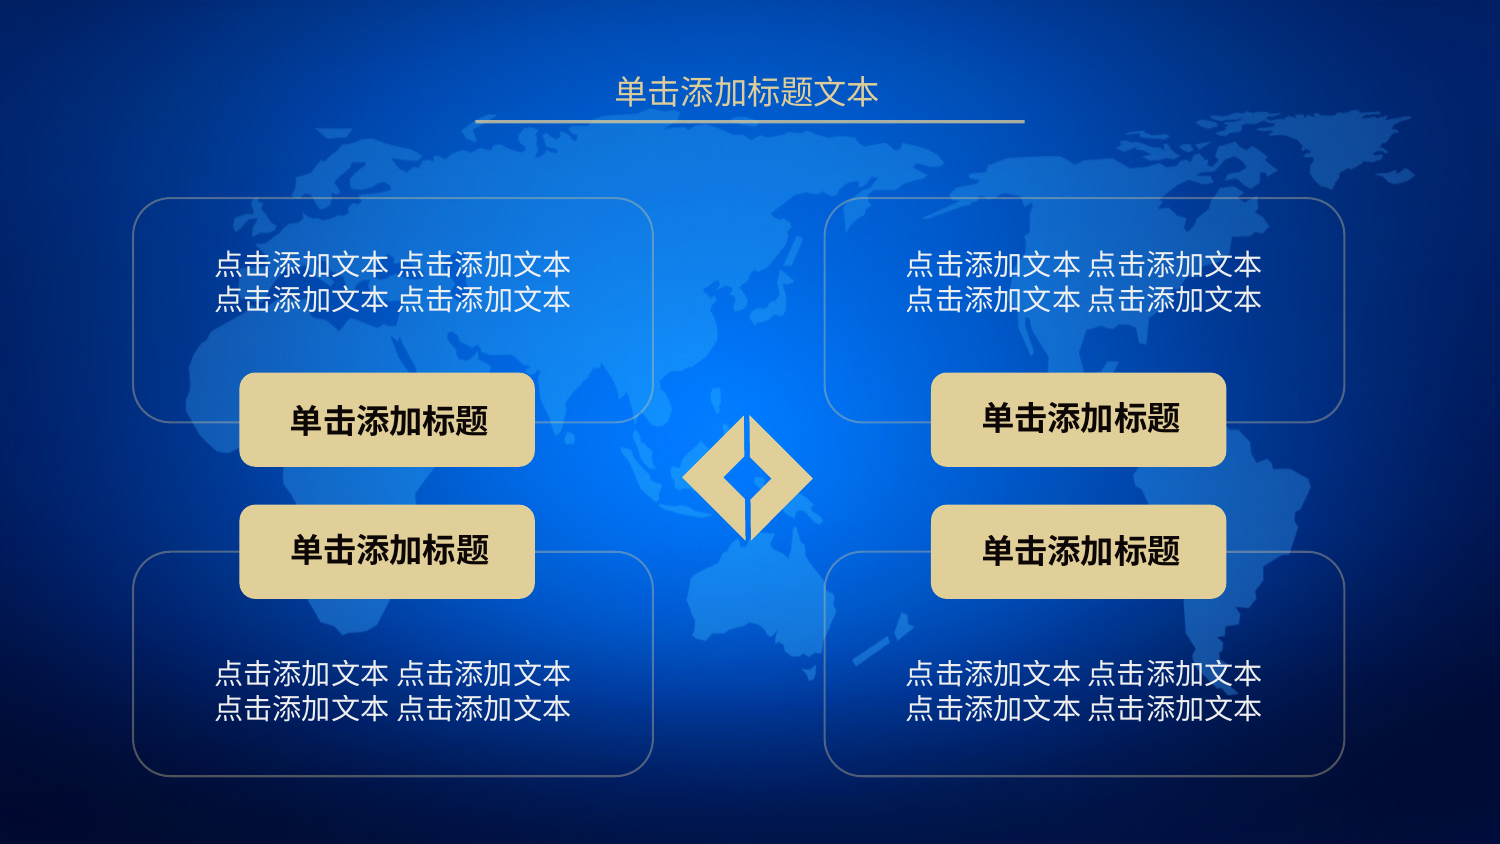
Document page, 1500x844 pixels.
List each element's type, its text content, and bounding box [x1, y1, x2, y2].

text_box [930, 504, 1227, 599]
text_box 点击添加文本 点击添加文本 点击添加文本 点击添加文本 [138, 238, 649, 324]
text_box [749, 415, 813, 541]
text_box [132, 550, 654, 778]
text_box 点击添加文本 点击添加文本 点击添加文本 点击添加文本 [829, 238, 1340, 324]
text_box [823, 197, 1346, 424]
text_box 单击添加标题文本 [751, 43, 901, 119]
text_box 点击添加文本 点击添加文本 点击添加文本 点击添加文本 [843, 648, 1326, 734]
text_box [132, 197, 654, 424]
text_box 点击添加文本 点击添加文本 点击添加文本 点击添加文本 [151, 648, 635, 734]
text_box [823, 550, 1346, 778]
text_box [930, 372, 1227, 467]
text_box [239, 504, 535, 599]
picture [0, 0, 1500, 844]
text_box 单击添加标题文本 [599, 43, 749, 119]
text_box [239, 372, 535, 467]
text_box [682, 415, 746, 541]
